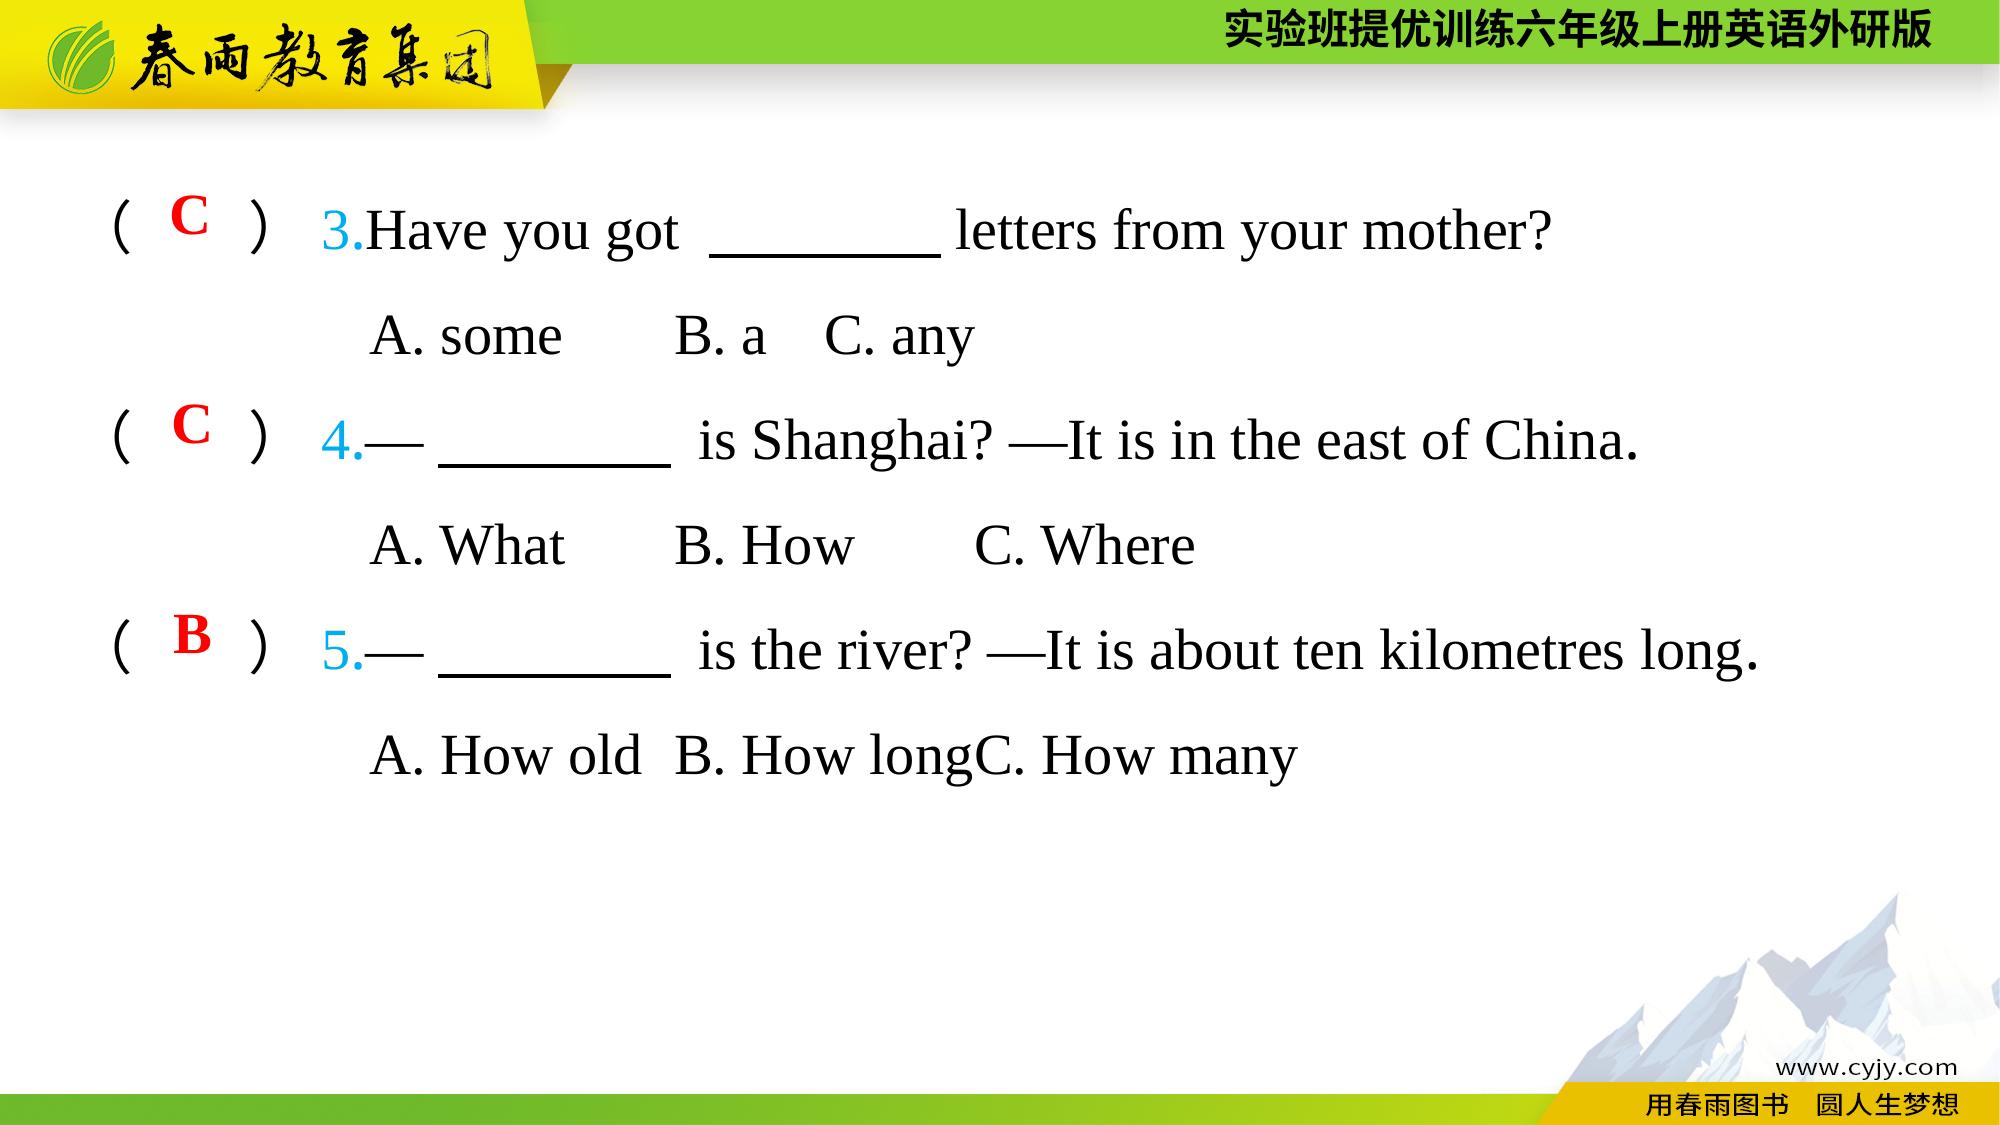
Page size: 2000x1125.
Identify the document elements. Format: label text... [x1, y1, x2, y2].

text_box C [155, 168, 244, 254]
list （ ）3.Have you got letters from your mother? A. some B. a C. any （ ）4.— is Shanghai? —It is in the east of China. A. What B. How C. Where （ ）5.— is the river? —It is about ten kilometres long. A. How old B. How long C. How many [59, 149, 1944, 788]
picture [0, 0, 2000, 1125]
text_box B [158, 587, 233, 672]
text_box C [156, 378, 244, 463]
